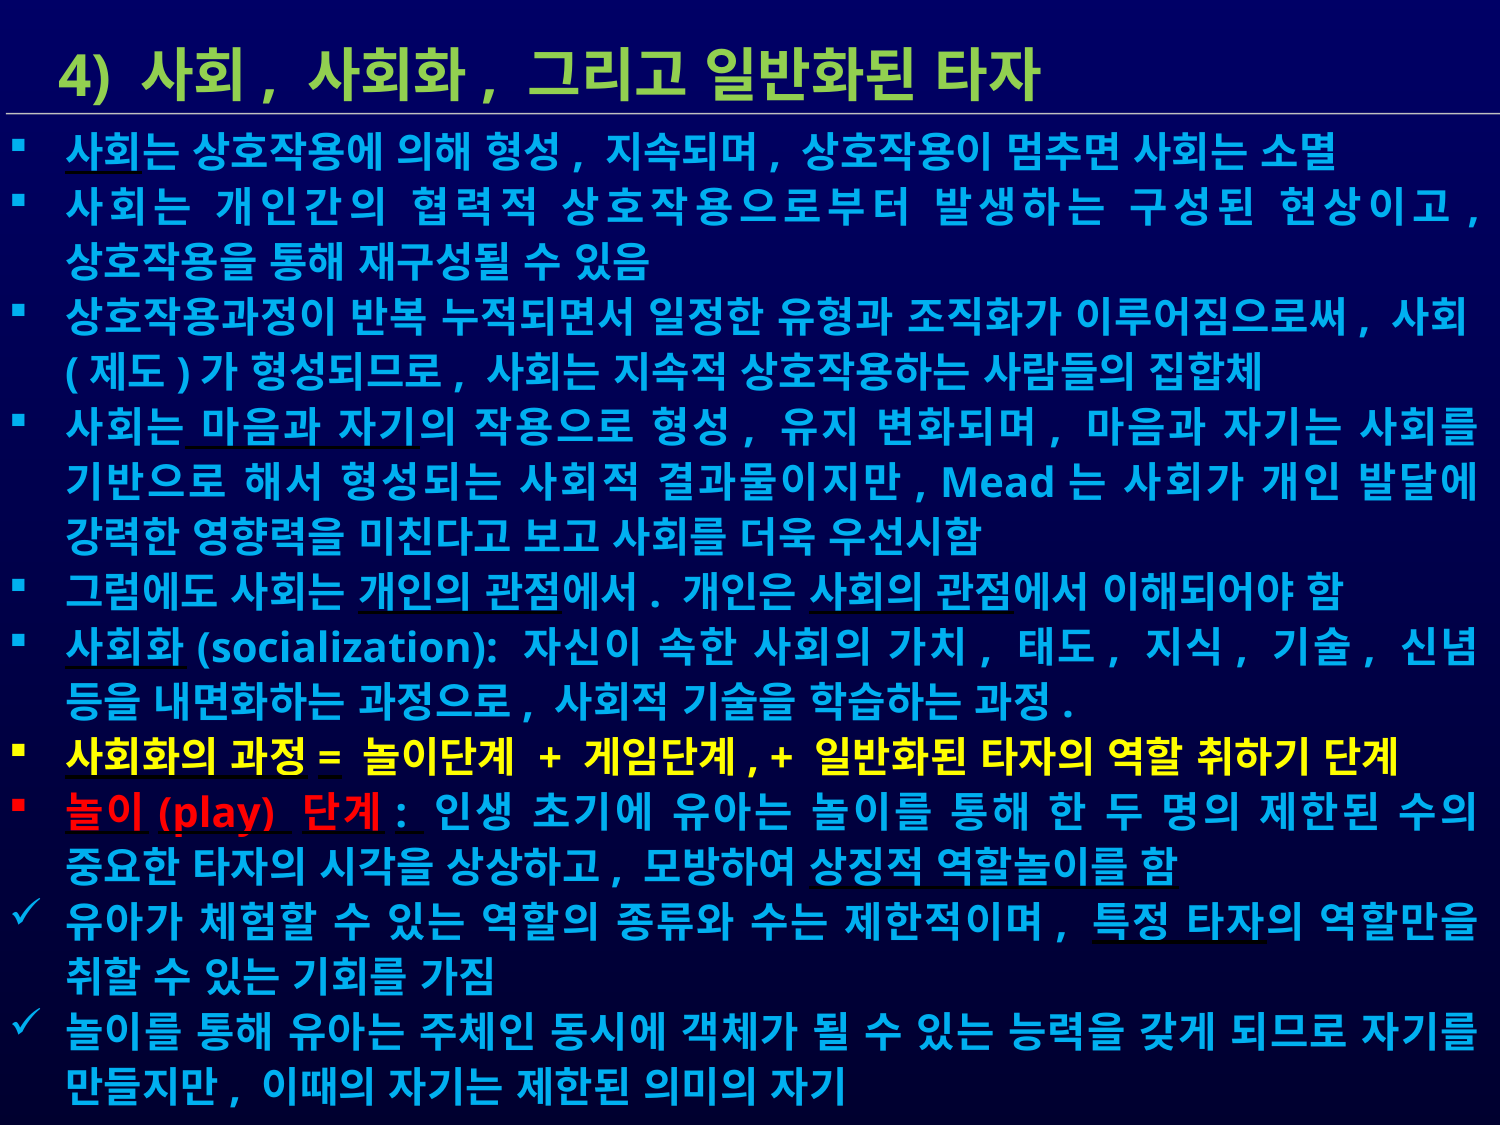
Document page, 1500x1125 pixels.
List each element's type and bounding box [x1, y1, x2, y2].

text_box [0, 30, 1500, 1122]
